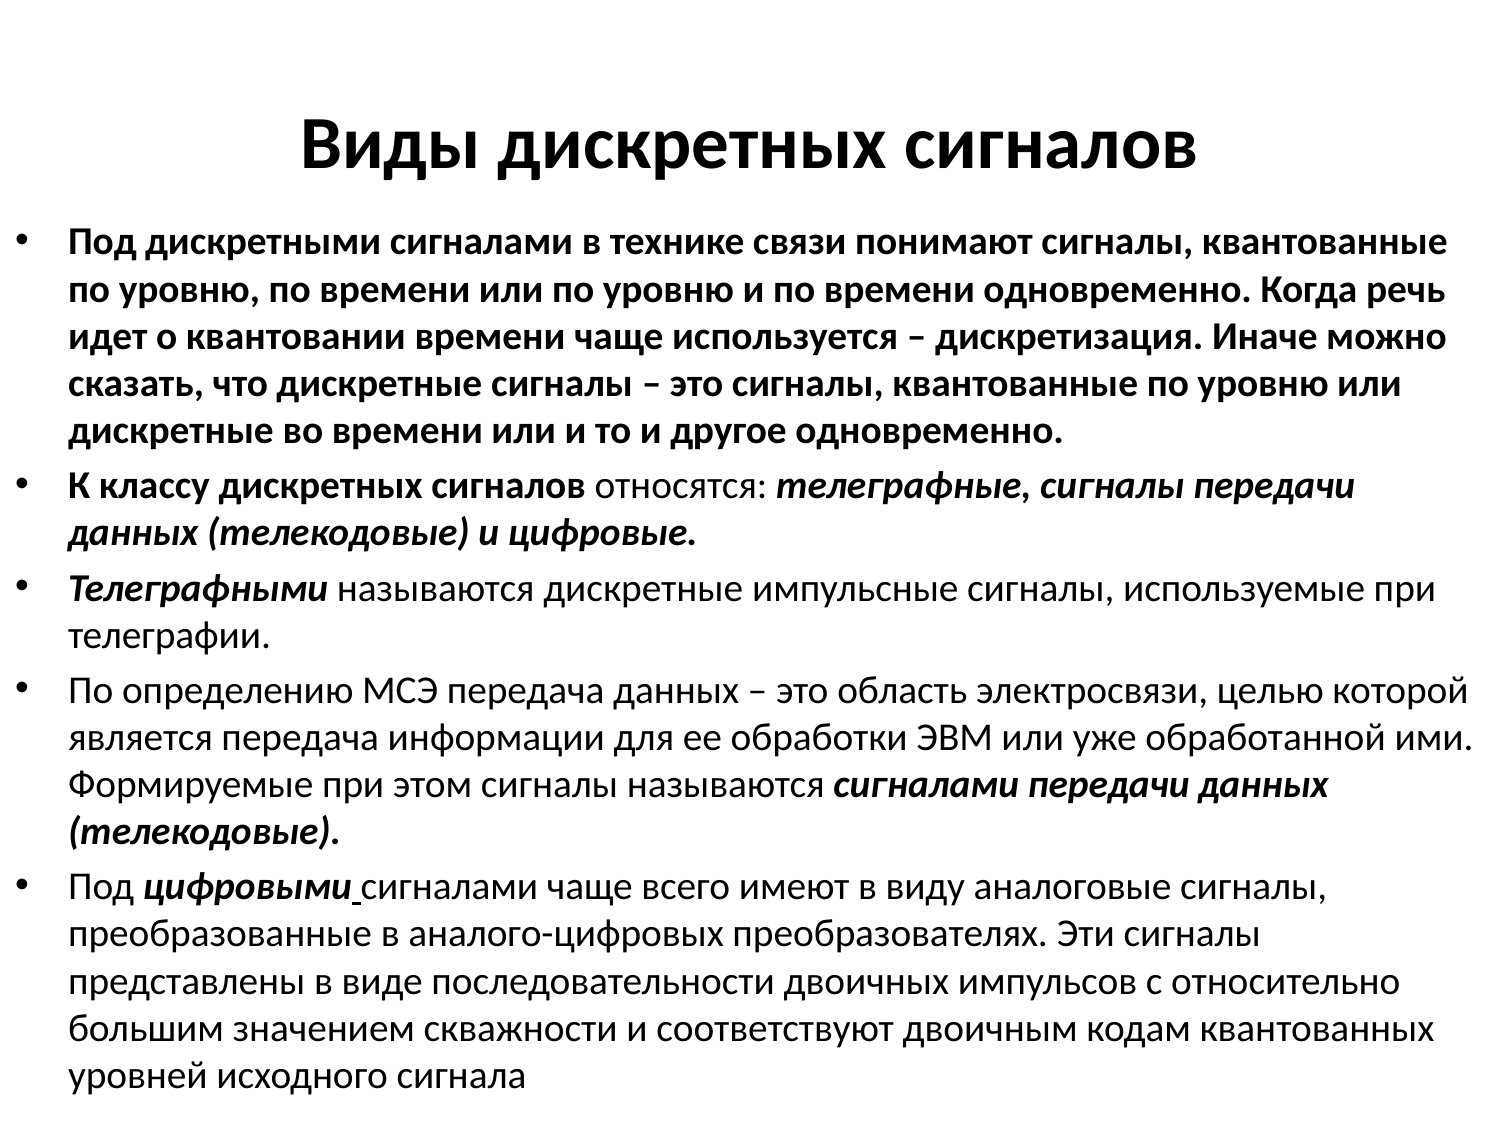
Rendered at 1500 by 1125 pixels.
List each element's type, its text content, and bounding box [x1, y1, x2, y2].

title Виды дискретных сигналов [75, 45, 1425, 208]
list Под дискретными сигналами в технике связи понимают сигналы, квантованные по уровню, по времени или по уровню и по времени одновременно. Когда речь идет о квантовании времени чаще используется – дискретизация. Иначе можно сказать, что дискретные сигналы – это сигналы, квантованные по уровню или дискретные во времени или и то и другое одновременно. К классу дискретных сигналов относятся: телеграфные, сигналы передачи данных (телекодовые) и цифровые. Телеграфными называются дискретные импульсные сигналы, используемые при телеграфии. По определению МСЭ передача данных – это область электросвязи, целью которой является передача информации для ее обработки ЭВМ или уже обработанной ими. Формируемые при этом сигналы называются сигналами передачи данных (телекодовые). Под цифровыми сигналами чаще всего имеют в виду аналоговые сигналы, преобразованные в аналого-цифровых преобразователях. Эти сигналы представлены в виде последовательности двоичных импульсов с относительно большим значением скважности и соответствуют двоичным кодам квантованных уровней исходного сигнала [0, 208, 1500, 1125]
